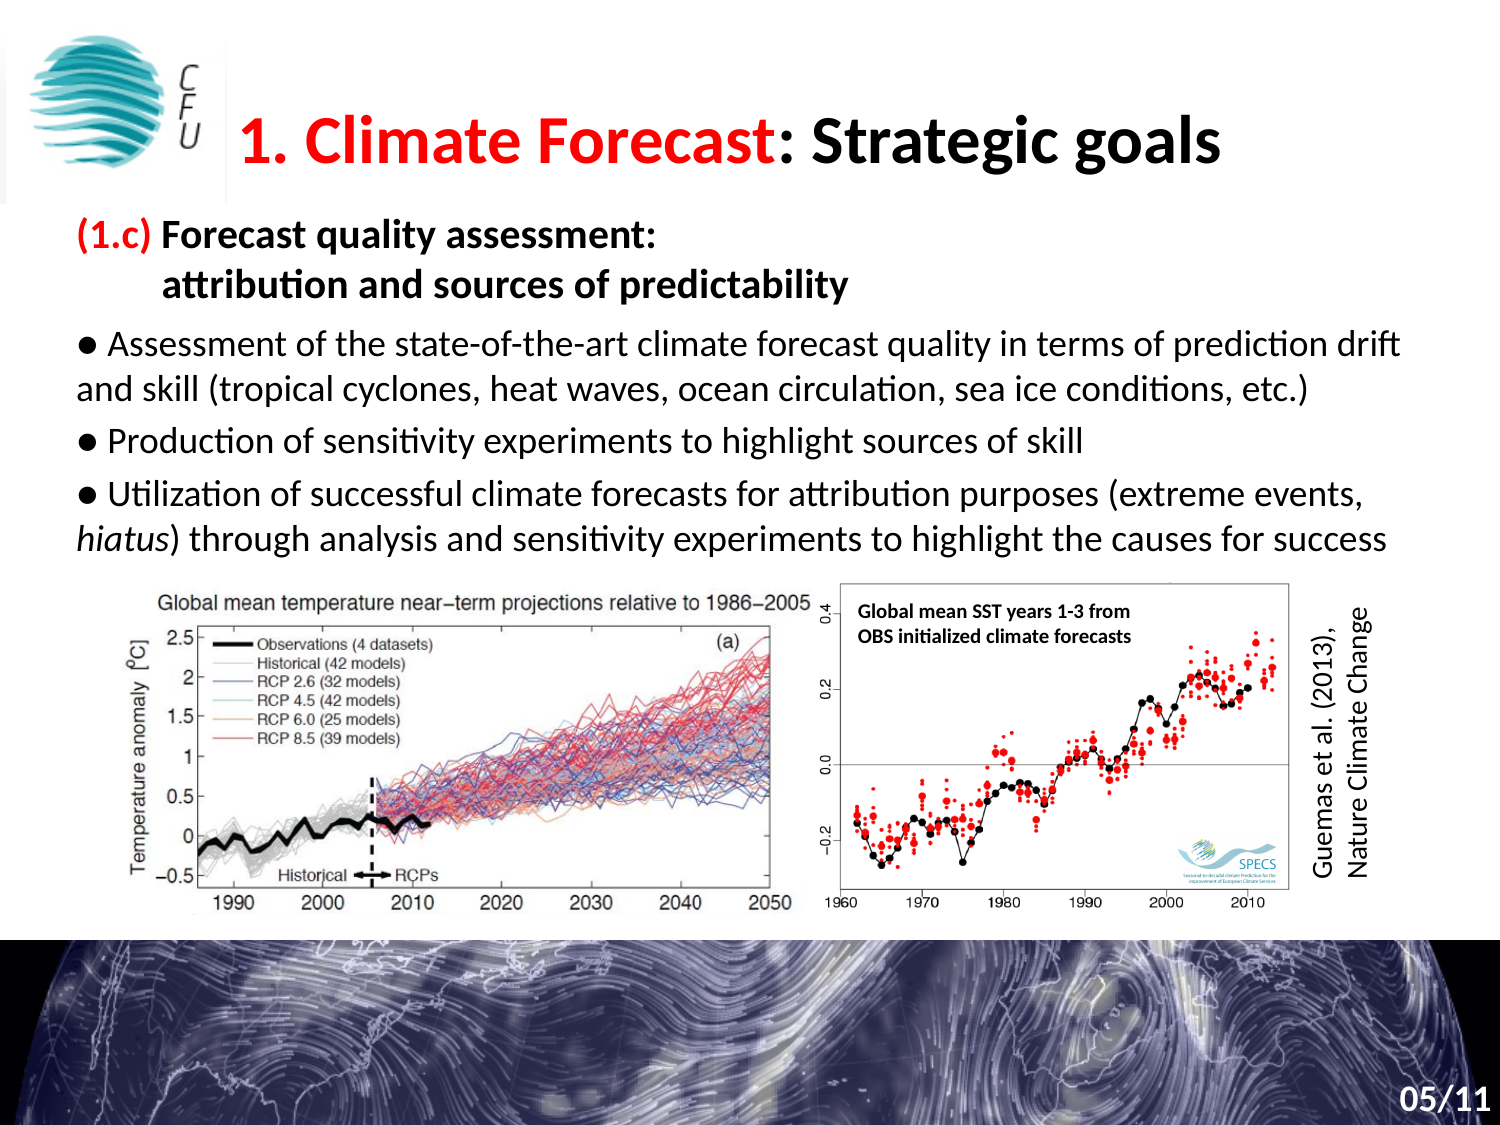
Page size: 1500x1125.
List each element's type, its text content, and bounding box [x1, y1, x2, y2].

text_box (1.c) Forecast quality assessment: attribution and sources of predictability ● Assessment of the state-of-the-art climate forecast quality in terms of prediction drift and skill (tropical cyclones, heat waves, ocean circulation, sea ice conditions, etc.) ● Production of sensitivity experiments to highlight sources of skill ● Utilization of successful climate forecasts for attribution purposes (extreme events, hiatus) through analysis and sensitivity experiments to highlight the causes for success [61, 198, 1457, 567]
picture [0, 940, 1500, 1125]
text_box 1. Climate Forecast: Strategic goals [231, 87, 1485, 185]
picture [116, 576, 1295, 915]
text_box Guemas et al. (2013), Nature Climate Change [1300, 587, 1380, 895]
picture [0, 1, 227, 205]
